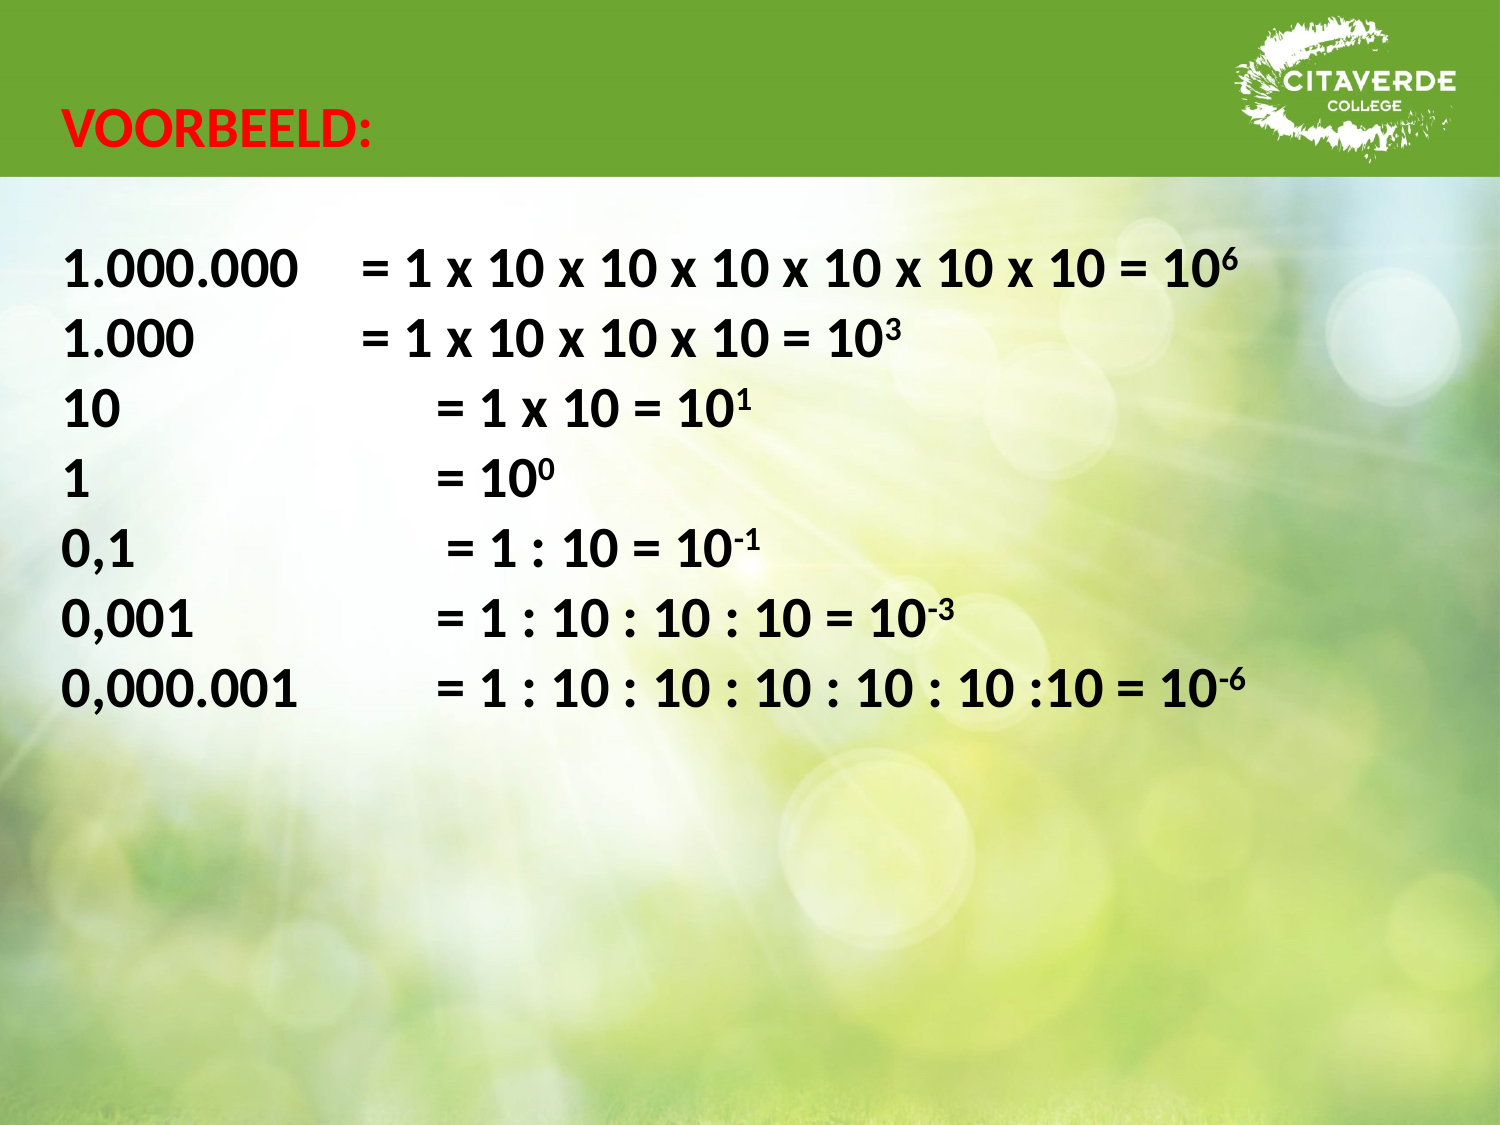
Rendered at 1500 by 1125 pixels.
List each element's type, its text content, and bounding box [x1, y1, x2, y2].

text_box VOORBEELD: 1.000.000 = 1 x 10 x 10 x 10 x 10 x 10 x 10 = 106 1.000 = 1 x 10 x 10 x 10 = 103 = 1 x 10 = 101 1 = 100 0,1 = 1 : 10 = 10-1 0,001 = 1 : 10 : 10 : 10 = 10-3 0,000.001 = 1 : 10 : 10 : 10 : 10 : 10 :10 = 10-6 [46, 82, 1407, 862]
picture [0, 0, 1500, 1125]
